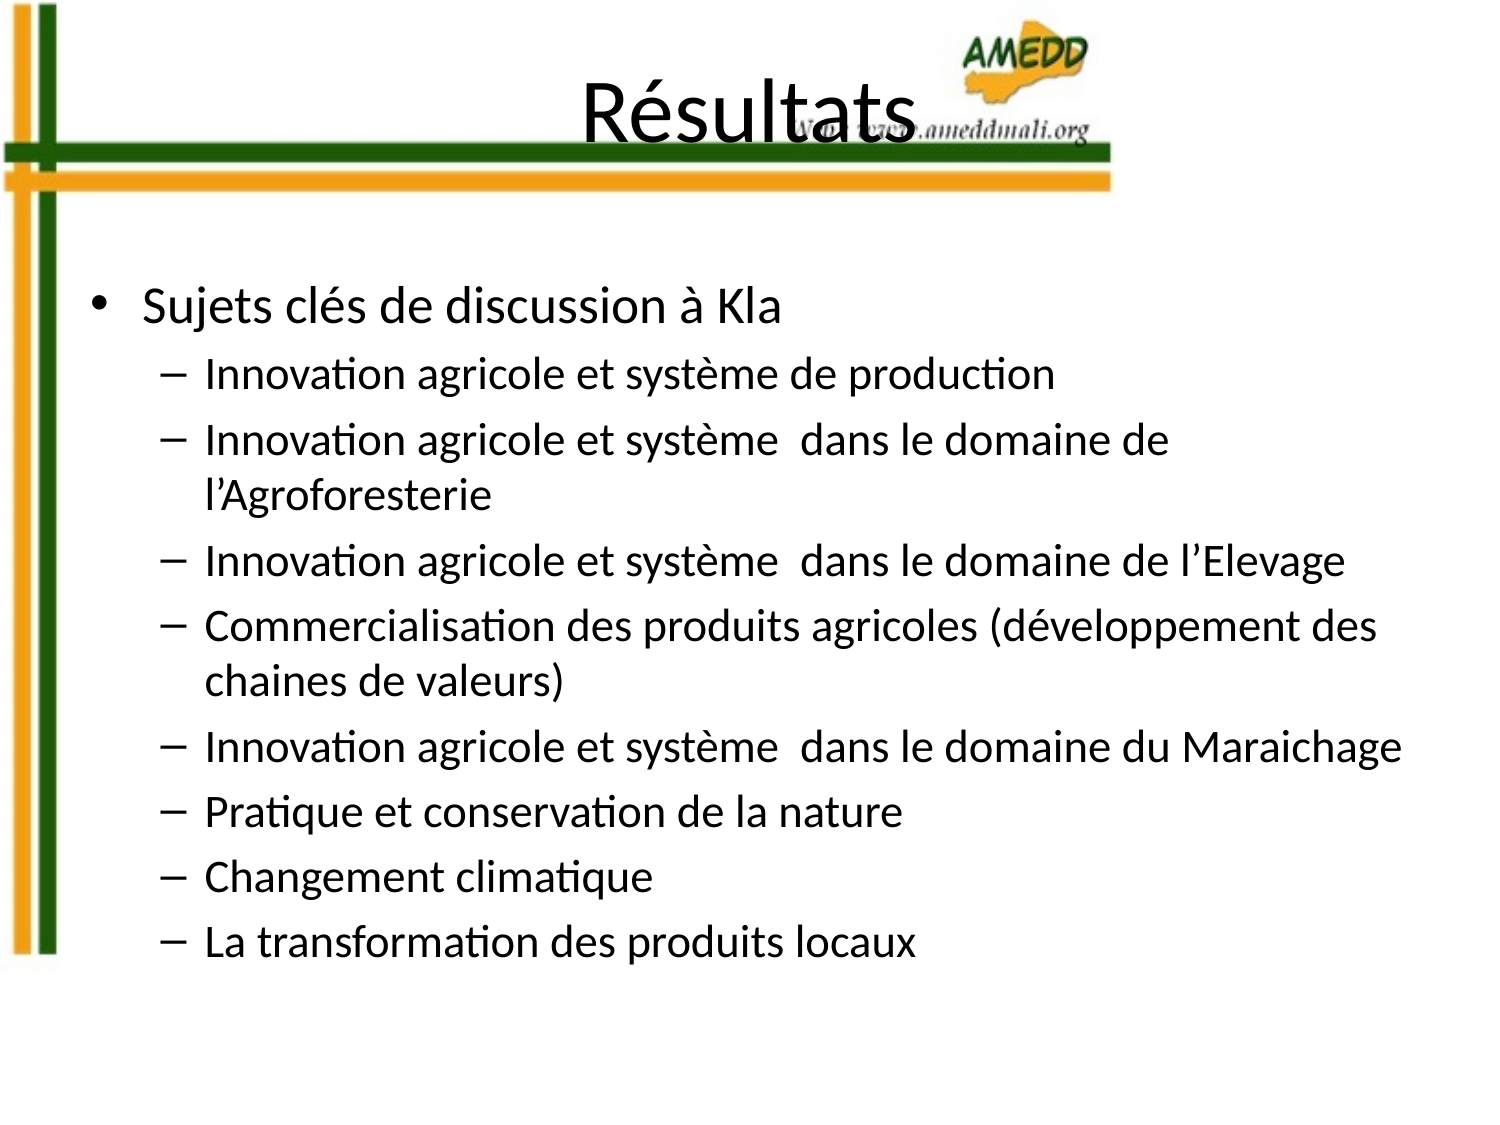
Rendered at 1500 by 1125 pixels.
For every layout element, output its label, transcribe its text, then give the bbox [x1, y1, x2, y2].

picture [0, 0, 1500, 1125]
title Résultats [75, 11, 1425, 200]
list Sujets clés de discussion à Kla Innovation agricole et système de production Innovation agricole et système dans le domaine de l’Agroforesterie Innovation agricole et système dans le domaine de l’Elevage Commercialisation des produits agricoles (développement des chaines de valeurs) Innovation agricole et système dans le domaine du Maraichage Pratique et conservation de la nature Changement climatique La transformation des produits locaux [75, 262, 1425, 1005]
